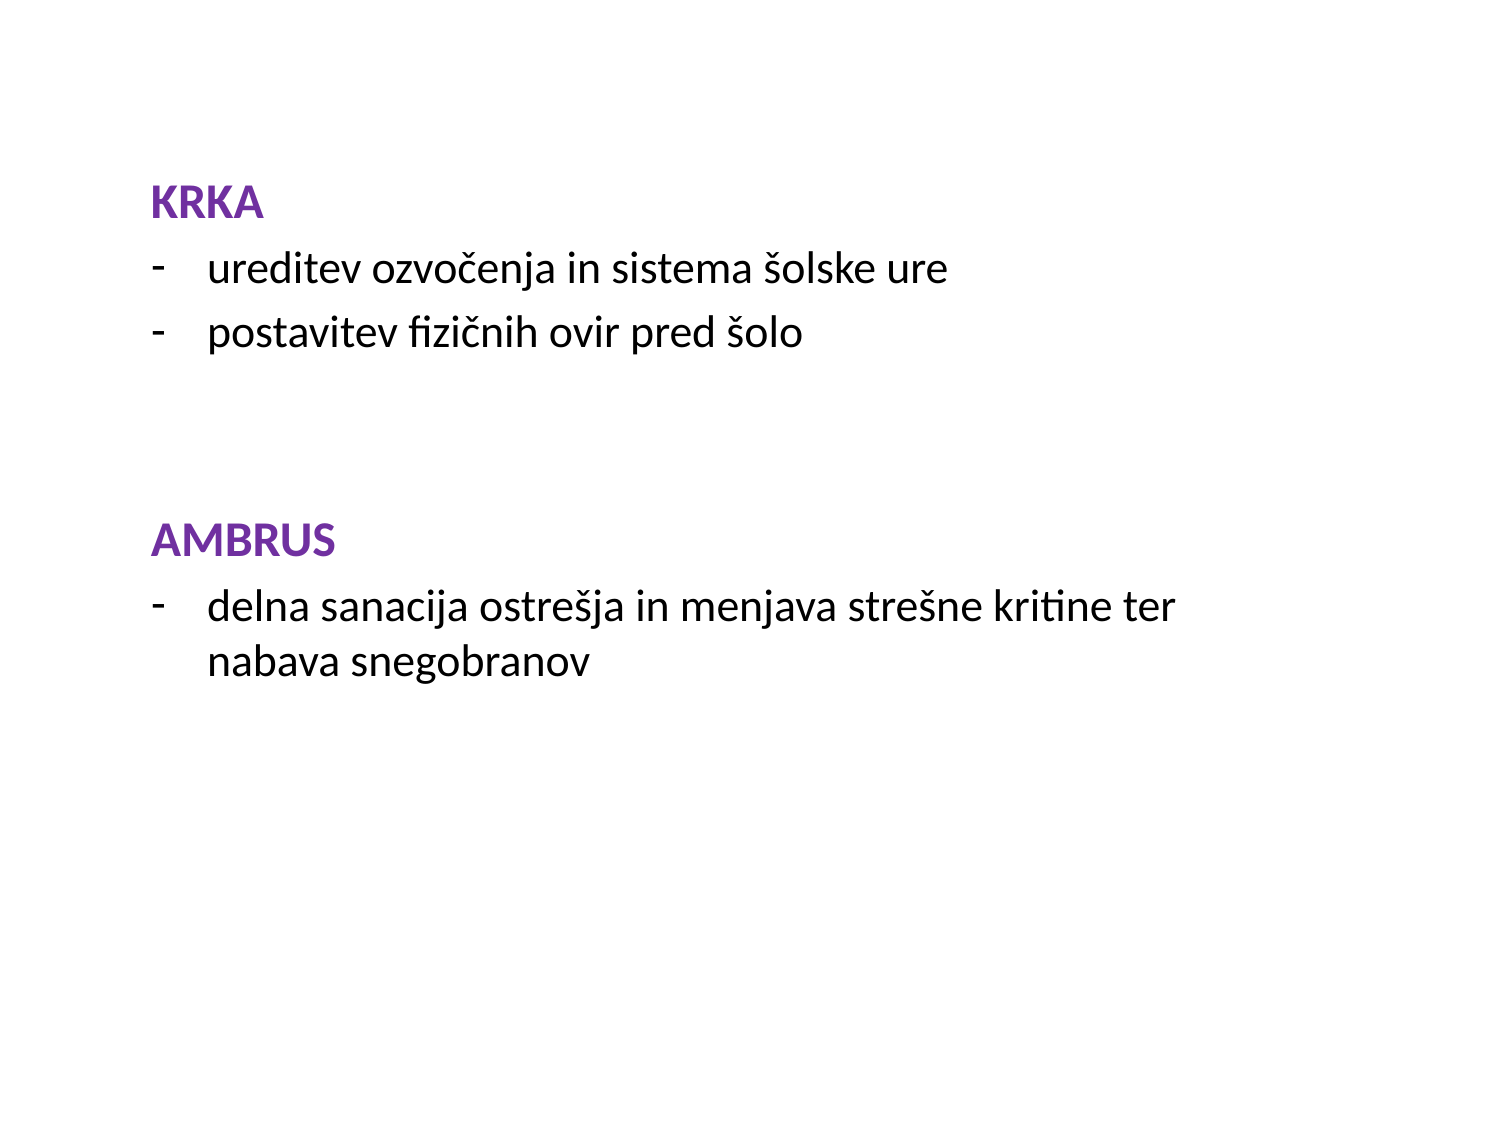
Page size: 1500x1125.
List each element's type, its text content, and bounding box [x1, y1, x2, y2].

subtitle KRKA ureditev ozvočenja in sistema šolske ure postavitev fizičnih ovir pred šolo AMBRUS delna sanacija ostrešja in menjava strešne kritine ter nabava snegobranov [135, 160, 1275, 925]
